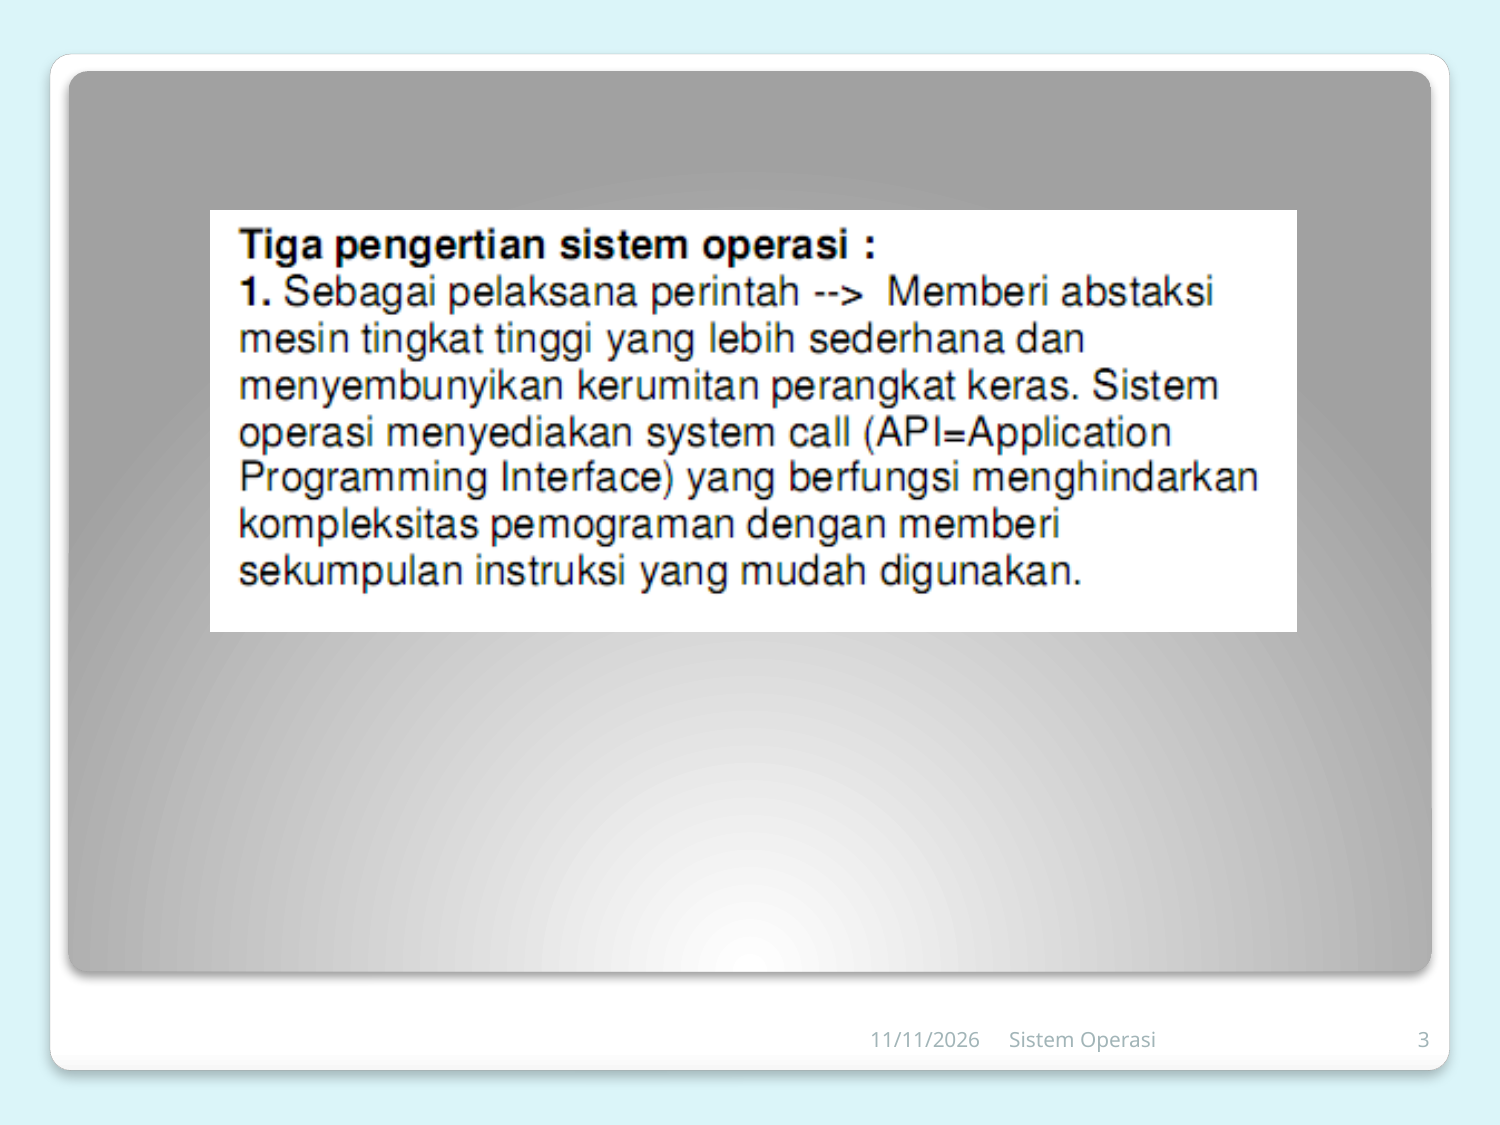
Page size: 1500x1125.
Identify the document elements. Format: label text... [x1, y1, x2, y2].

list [210, 210, 1297, 632]
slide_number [619, 1002, 994, 1063]
footer Sistem Operasi [994, 1002, 1370, 1063]
slide_number 3 [1370, 1002, 1445, 1063]
